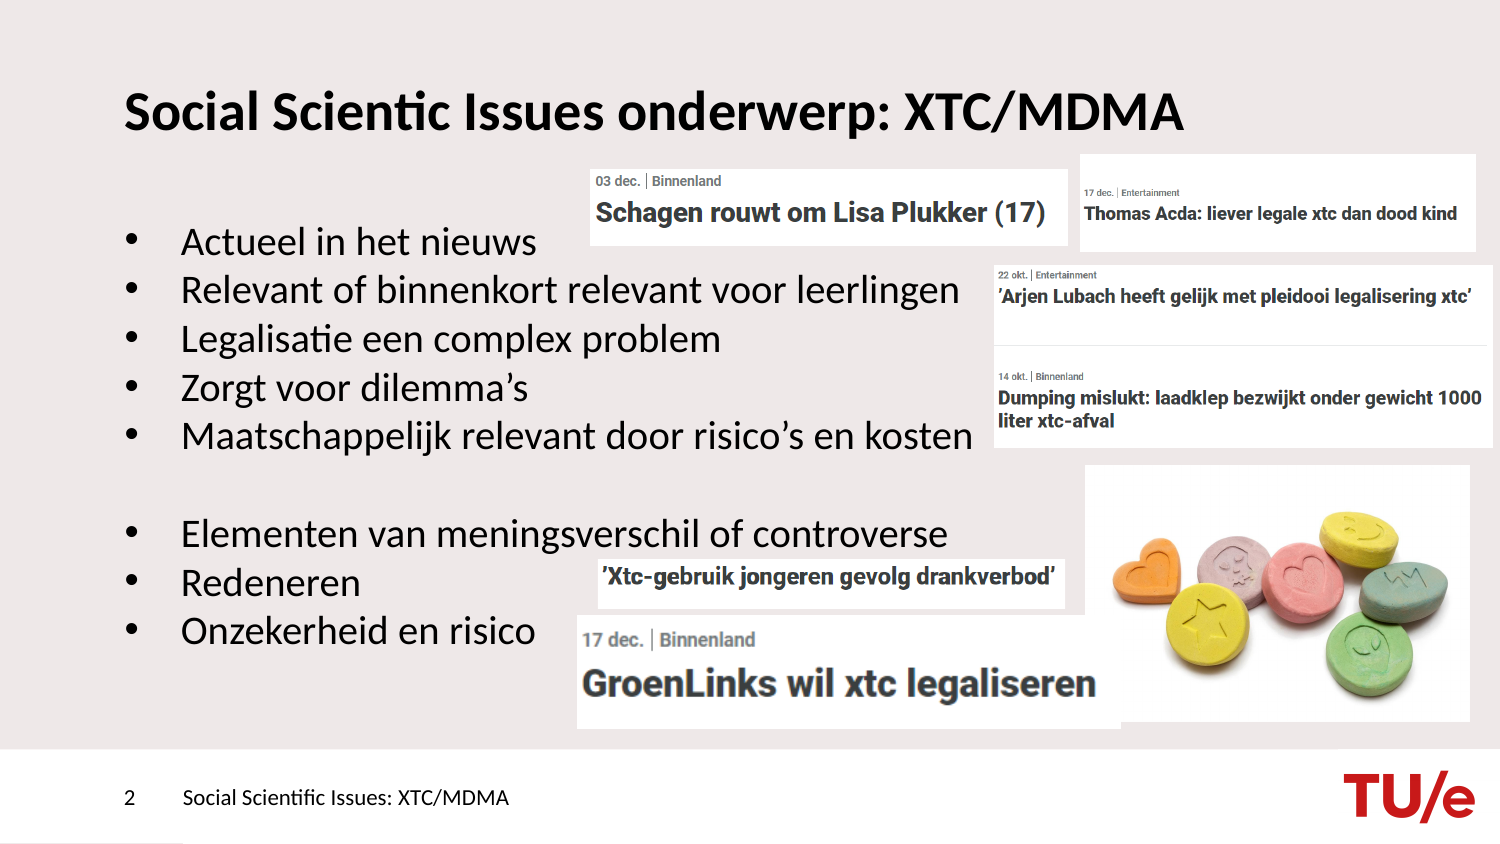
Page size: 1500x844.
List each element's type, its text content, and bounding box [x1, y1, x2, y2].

picture [577, 465, 1470, 729]
slide_number 2 [0, 749, 183, 844]
list Actueel in het nieuws Relevant of binnenkort relevant voor leerlingen Legalisatie een complex problem Zorgt voor dilemma’s Maatschappelijk relevant door risico’s en kosten Elementen van meningsverschil of controverse Redeneren Onzekerheid en risico [124, 214, 1364, 694]
picture [993, 265, 1493, 448]
title Social Scientic Issues onderwerp: XTC/MDMA [124, 85, 1364, 174]
picture [590, 168, 1068, 246]
footer Social Scientific Issues: XTC/MDMA [183, 749, 1339, 844]
picture [1080, 154, 1476, 252]
picture [597, 559, 1066, 609]
picture [1339, 749, 1500, 844]
